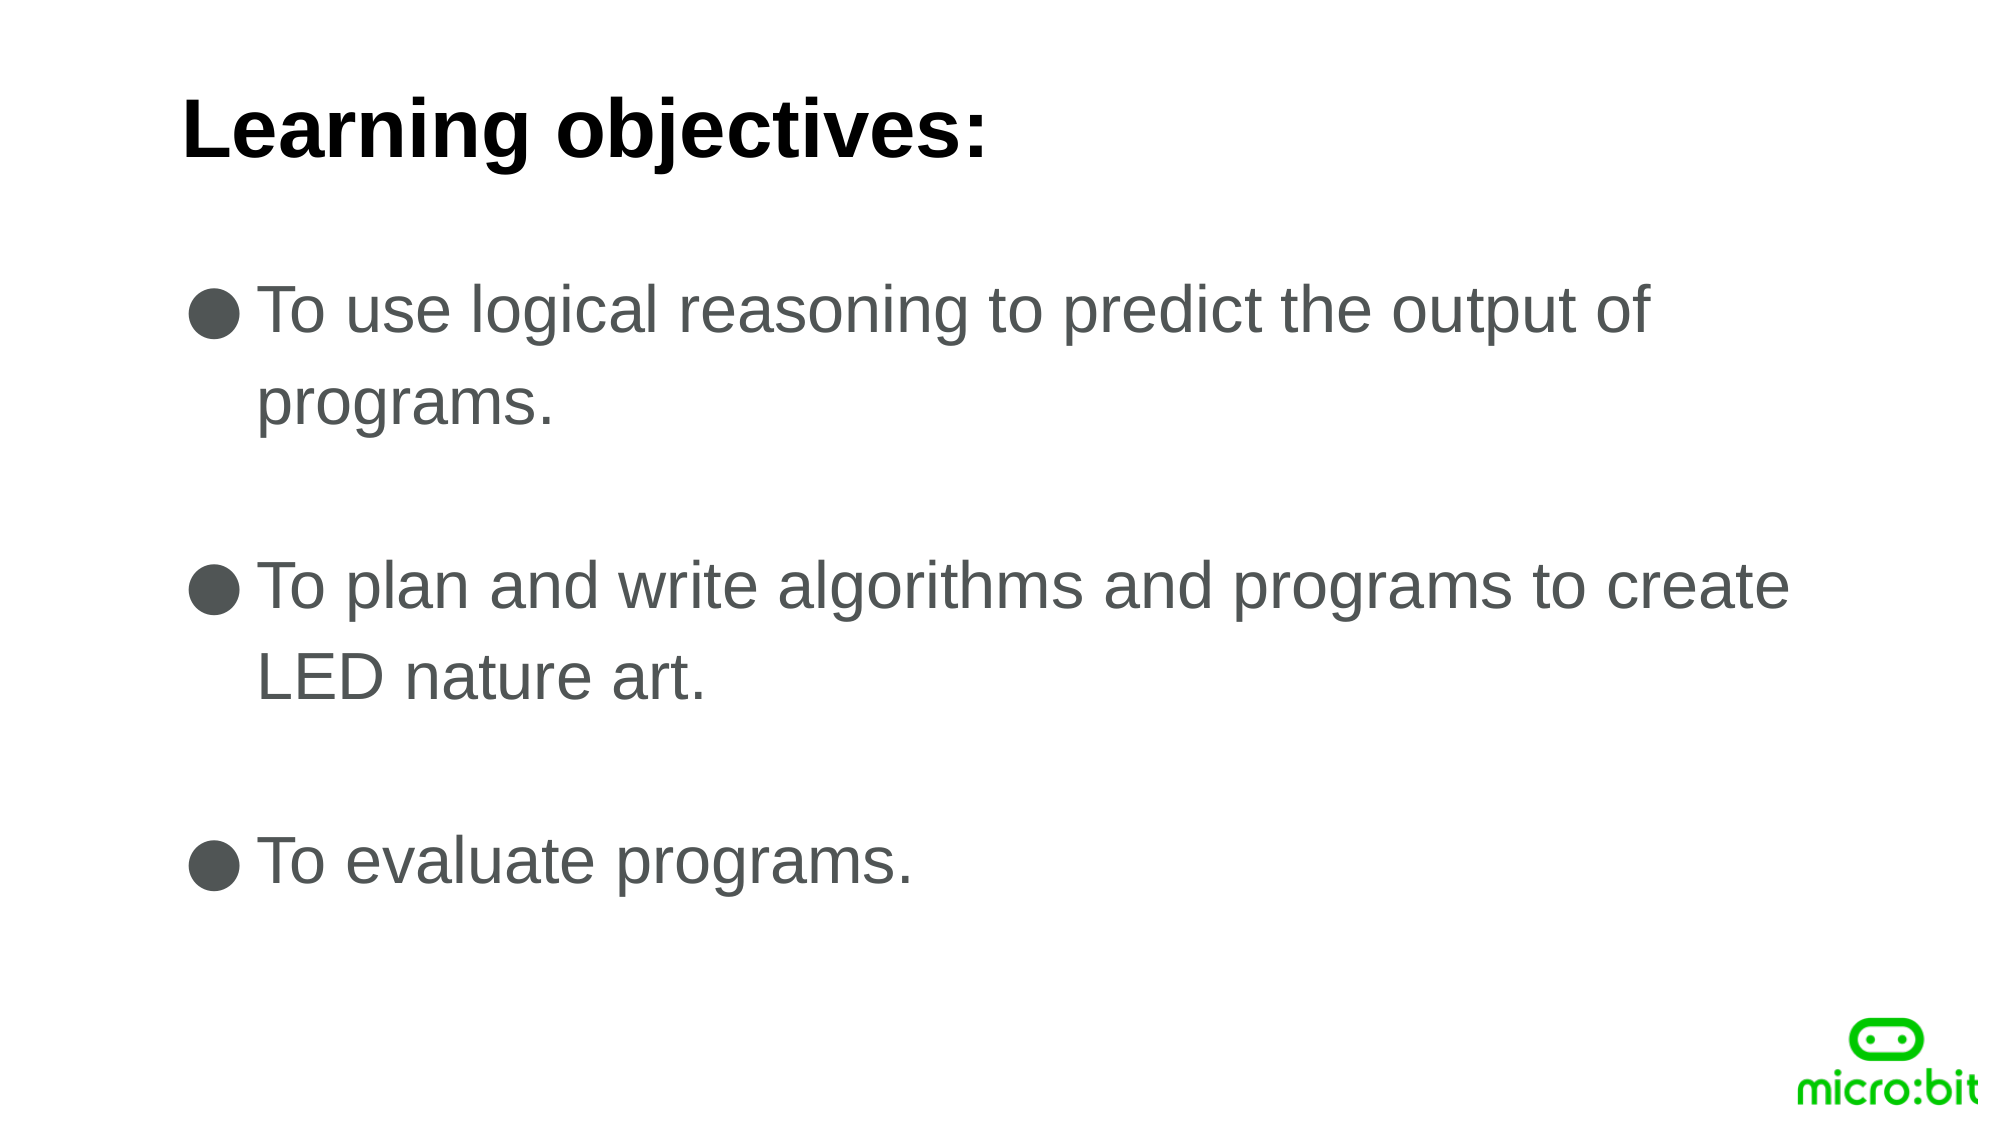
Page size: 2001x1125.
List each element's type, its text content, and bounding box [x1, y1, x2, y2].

text_box Learning objectives: To use logical reasoning to predict the output of programs. To plan and write algorithms and programs to create LED nature art. To evaluate programs. [166, 60, 1918, 884]
picture [1797, 1017, 1978, 1106]
